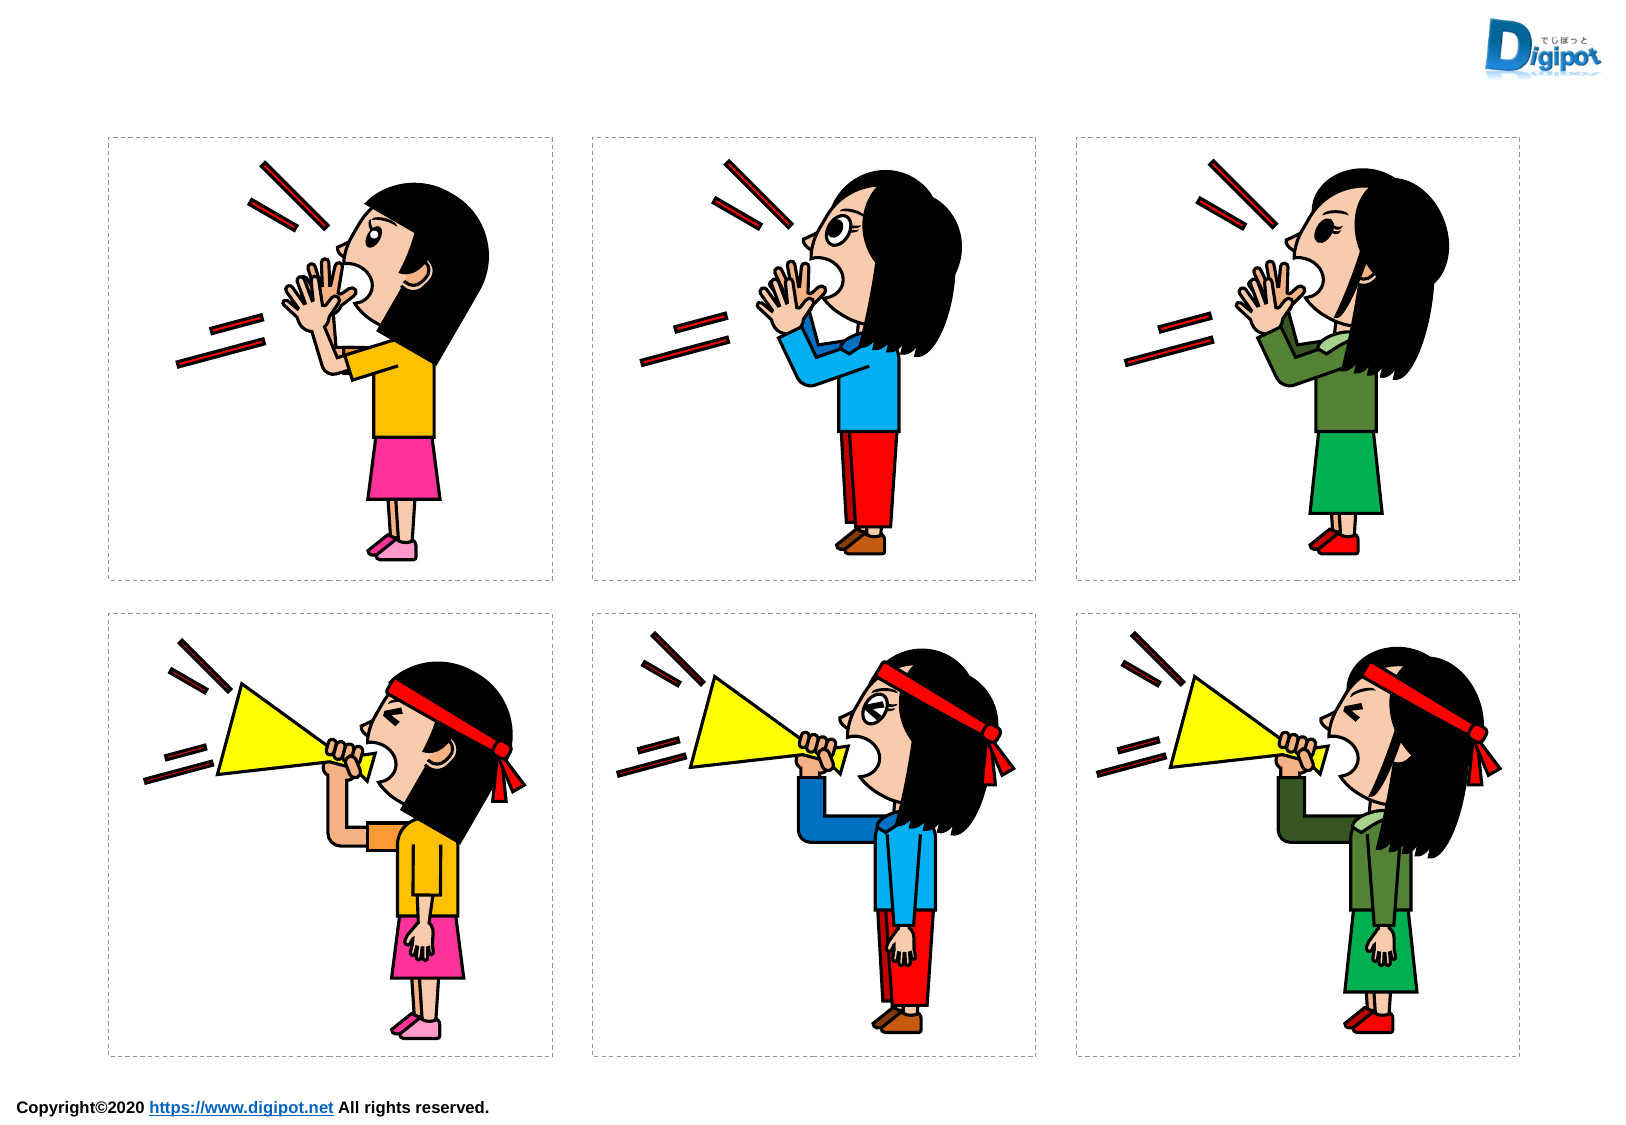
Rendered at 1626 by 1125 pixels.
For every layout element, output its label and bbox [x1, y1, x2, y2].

text_box [176, 151, 484, 560]
text_box [640, 149, 964, 554]
text_box [1124, 149, 1446, 554]
text_box [617, 624, 1005, 1033]
text_box [144, 631, 516, 1039]
picture [1485, 18, 1602, 82]
text_box [1096, 624, 1491, 1033]
